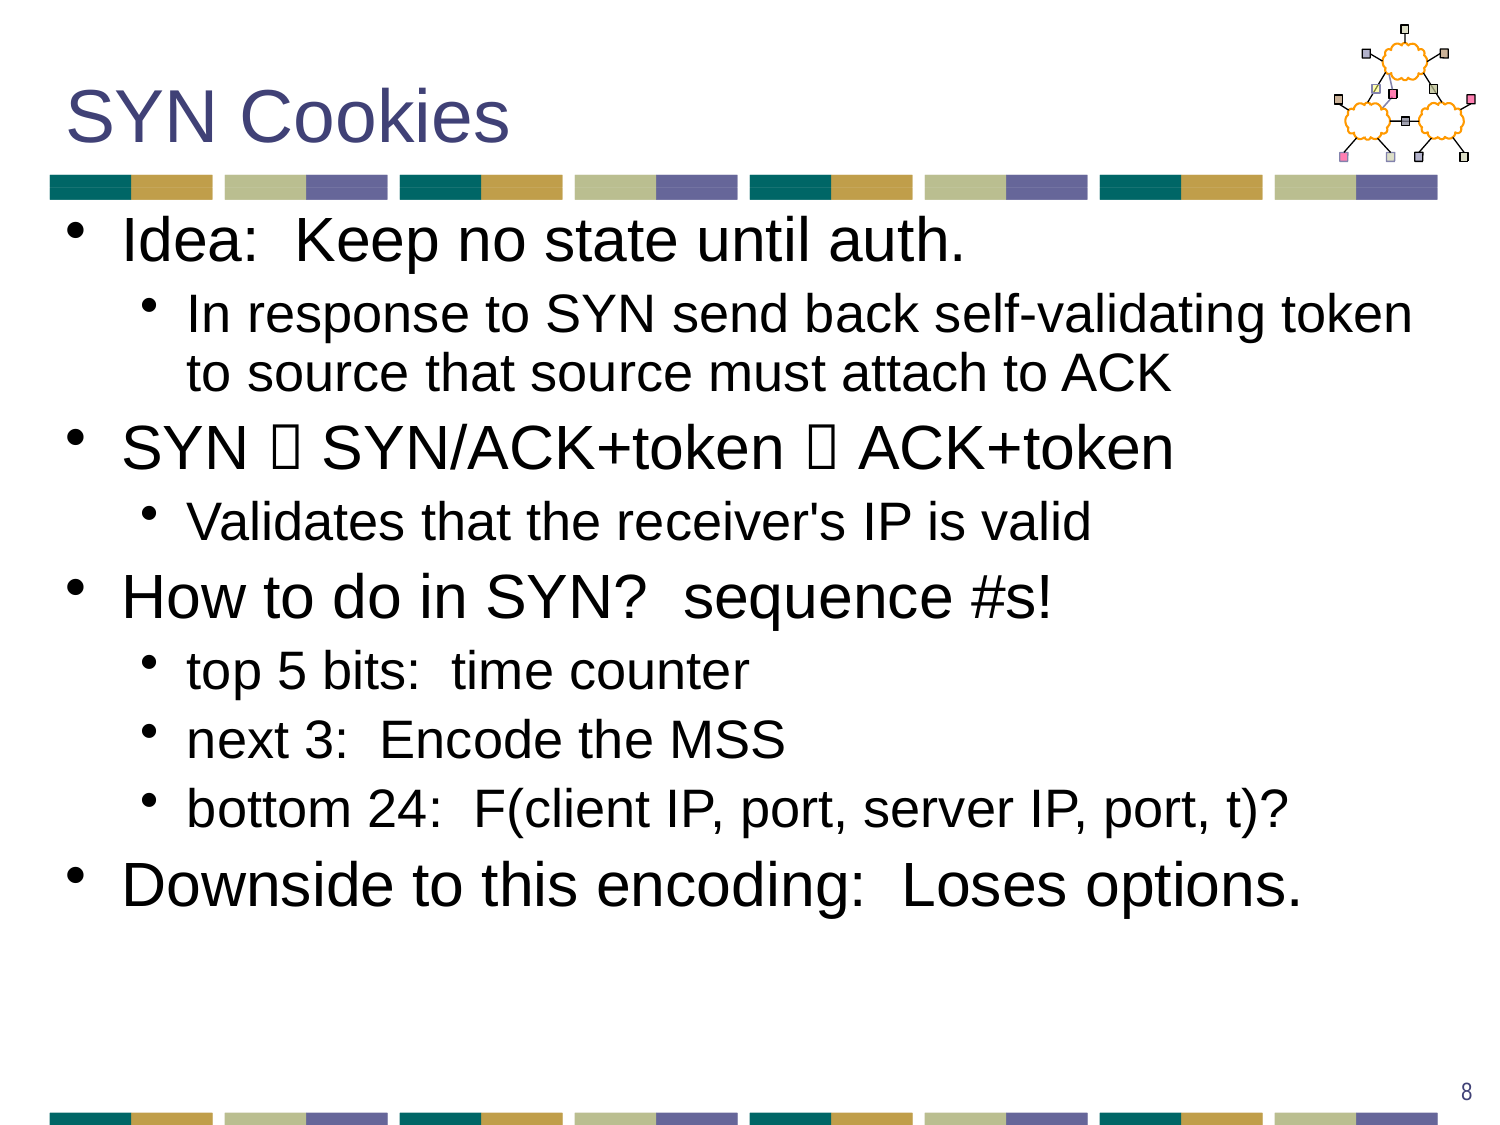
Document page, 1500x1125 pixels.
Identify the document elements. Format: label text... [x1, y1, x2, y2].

slide_number 8 [1174, 1037, 1488, 1113]
title SYN Cookies [50, 62, 1388, 163]
list Idea: Keep no state until auth. In response to SYN send back self-validating token to source that source must attach to ACK SYN  SYN/ACK+token  ACK+token Validates that the receiver's IP is valid How to do in SYN? sequence #s! top 5 bits: time counter next 3: Encode the MSS bottom 24: F(client IP, port, server IP, port, t)? Downside to this encoding: Loses options. [50, 200, 1438, 1000]
